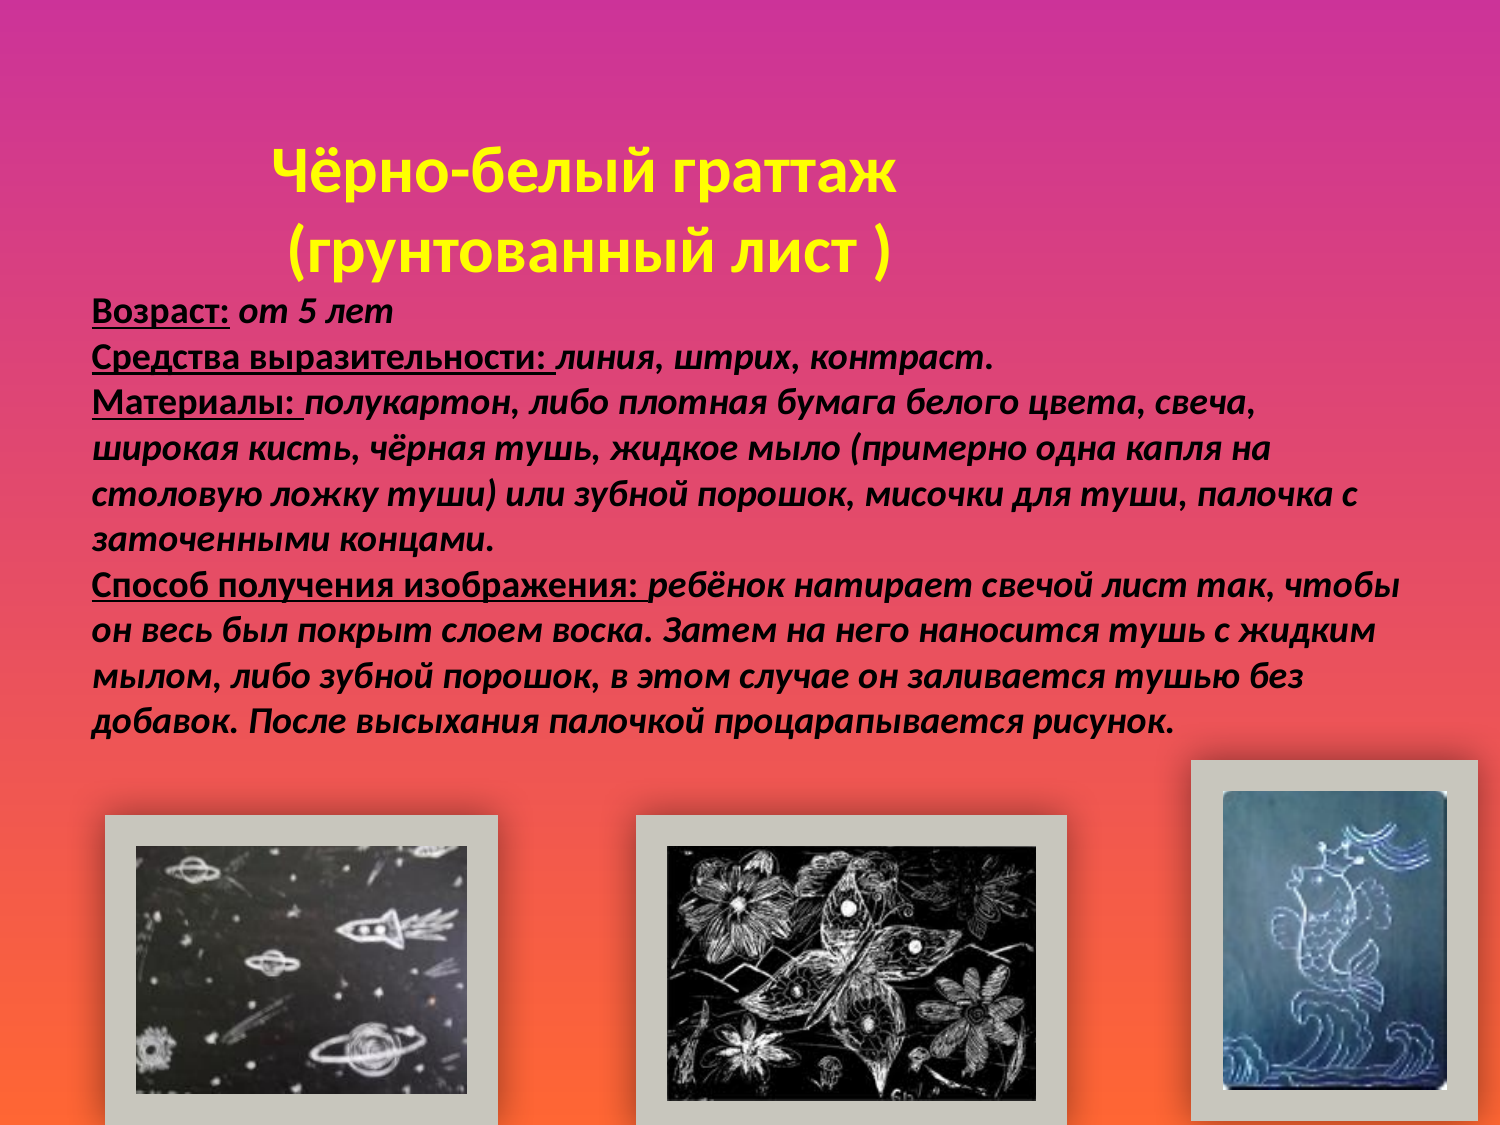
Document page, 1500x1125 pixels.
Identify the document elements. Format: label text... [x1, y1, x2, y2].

picture [1222, 790, 1448, 1091]
title Чёрно-белый граттаж (грунтованный лист ) Возраст: от 5 лет Средства выразительности: линия, штрих, контраст. Материалы: полукартон, либо плотная бумага белого цвета, свеча, широкая кисть, чёрная тушь, жидкое мыло (примерно одна капля на столовую ложку туши) или зубной порошок, мисочки для туши, палочка с заточенными концами. Способ получения изображения: ребёнок натирает свечой лист так, чтобы он весь был покрыт слоем воска. Затем на него наносится тушь с жидким мылом, либо зубной порошок, в этом случае он заливается тушью без добавок. После высыхания палочкой процарапывается рисунок. [76, 30, 1427, 799]
picture [666, 845, 1037, 1101]
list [135, 845, 467, 1095]
